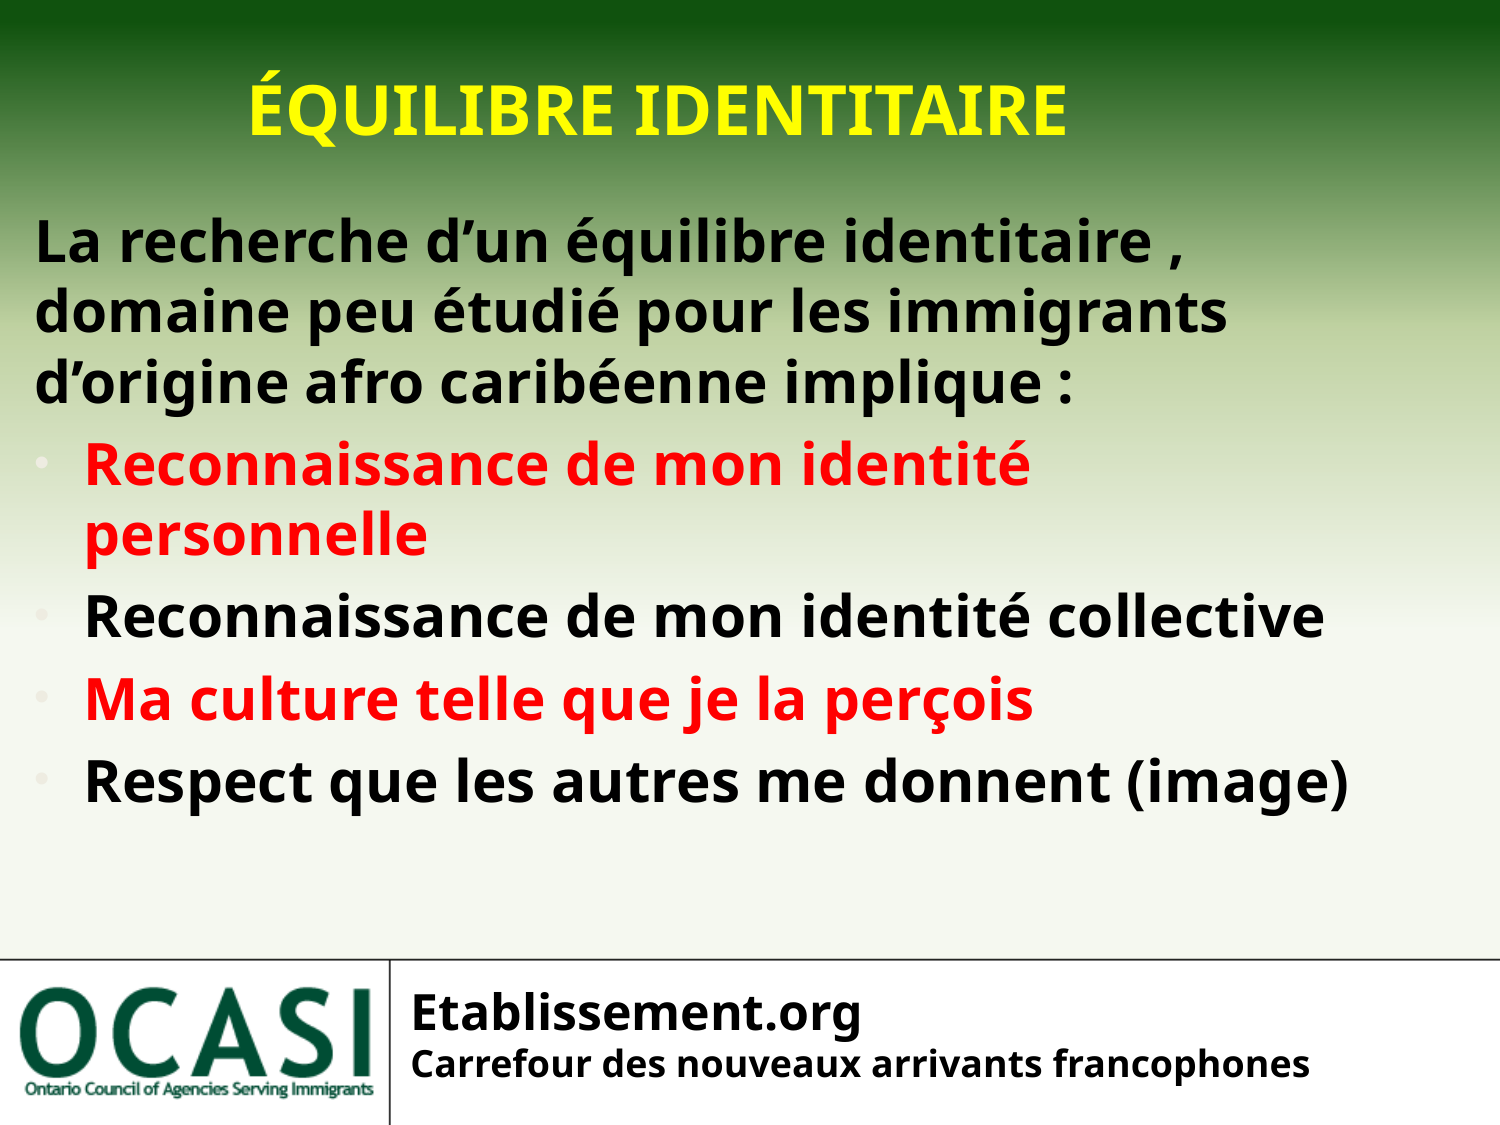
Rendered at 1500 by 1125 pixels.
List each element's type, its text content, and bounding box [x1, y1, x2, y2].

text_box Etablissement.org Carrefour des nouveaux arrivants francophones [395, 972, 1400, 1093]
text_box ÉQUILIBRE IDENTITAIRE [19, 30, 1295, 159]
text_box La recherche d’un équilibre identitaire , domaine peu étudié pour les immigrants d’origine afro caribéenne implique : Reconnaissance de mon identité personnelle Reconnaissance de mon identité collective Ma culture telle que je la perçois Respect que les autres me donnent (image) [19, 196, 1370, 941]
picture [0, 0, 1500, 1125]
